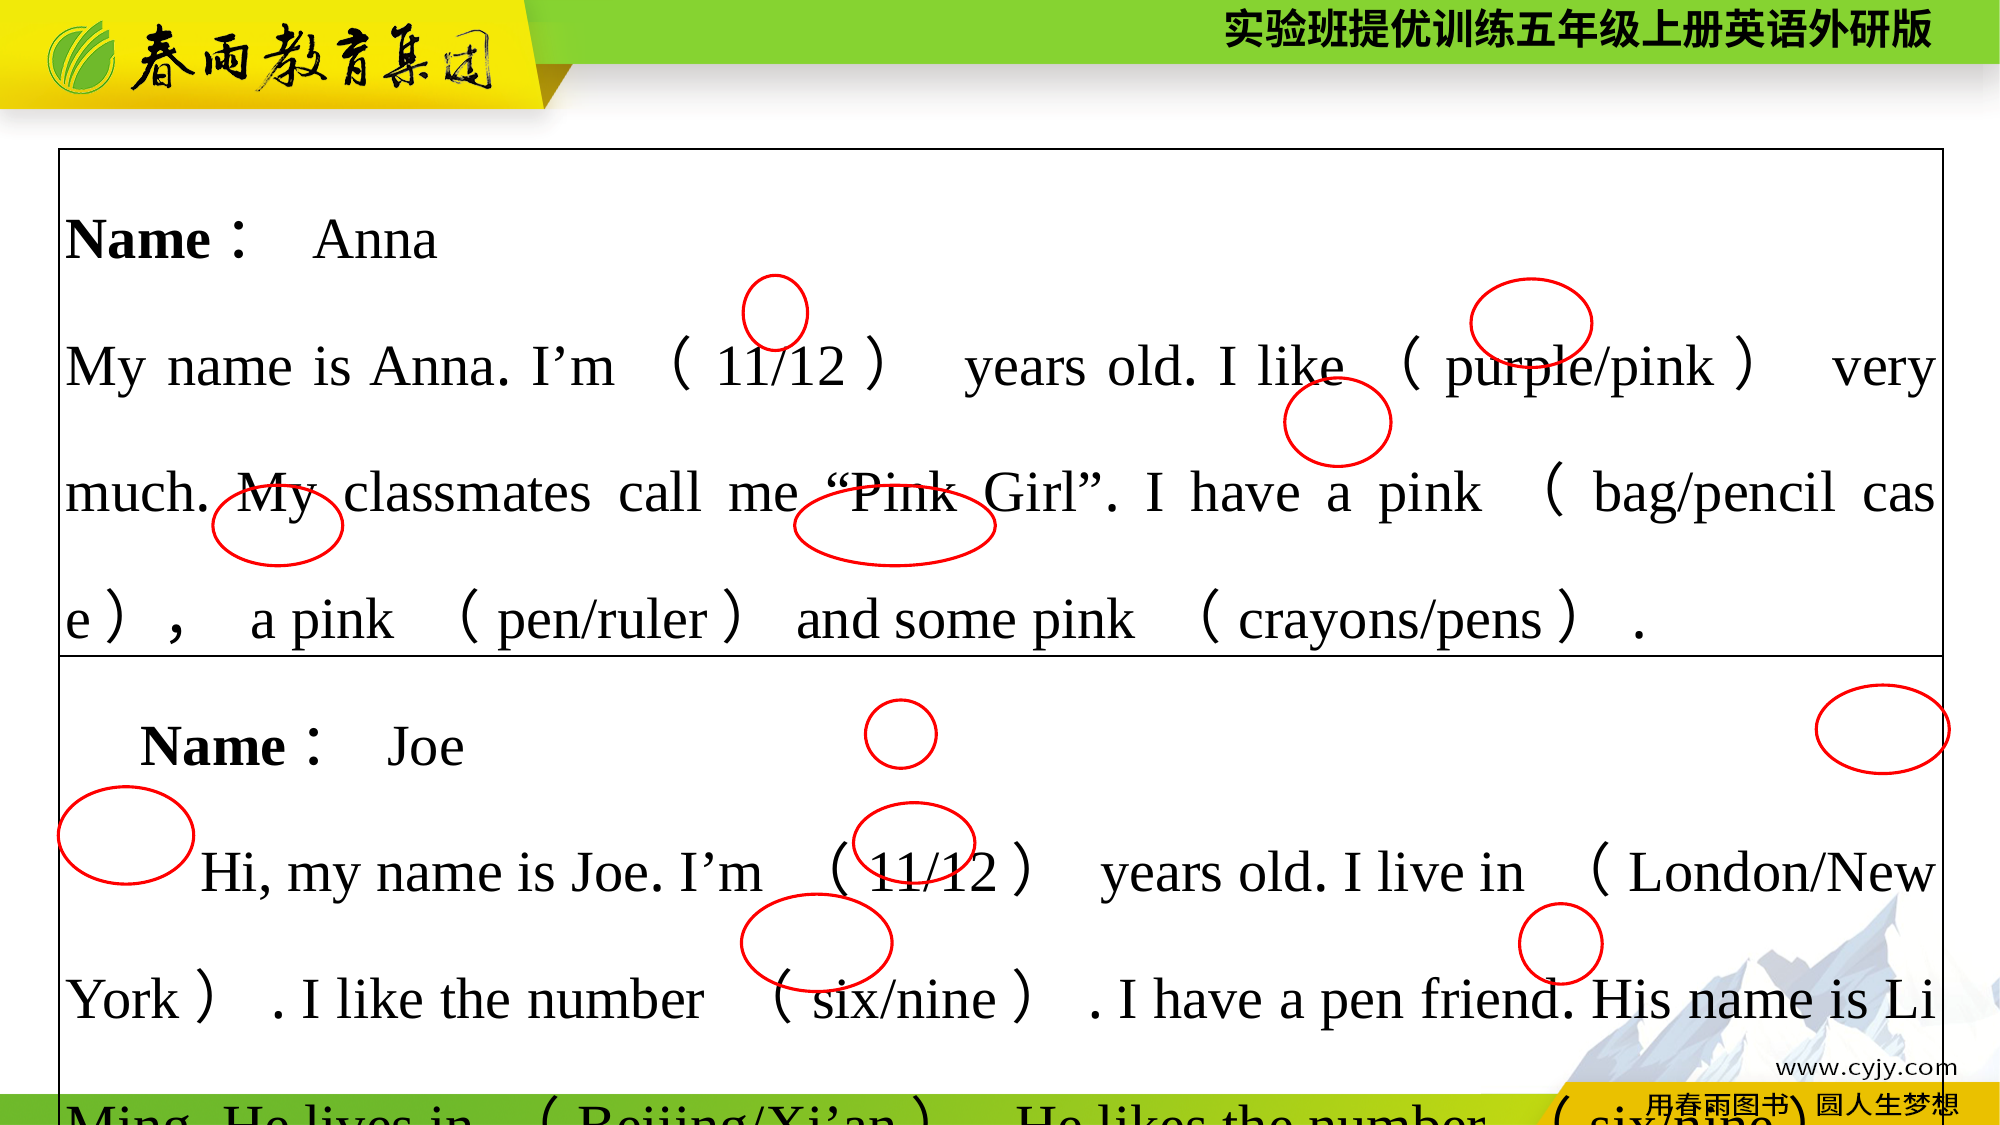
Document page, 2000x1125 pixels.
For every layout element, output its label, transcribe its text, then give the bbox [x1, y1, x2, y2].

text_box [1816, 685, 1950, 774]
text_box [743, 275, 808, 351]
text_box [794, 485, 996, 566]
table_header Name： Anna My name is Anna. I’m（11/12） years old. I like（purple/pink） very much. My classmates call me “Pink Girl”. I have a pink（bag/pencil case）， a pink （pen/ruler）and some pink （crayons/pens）. [60, 150, 1942, 655]
table_cell Name： Joe Hi, my name is Joe. I’m （11/12） years old. I live in （London/New York）. I like the number （six/nine）. I have a pen friend. His name is Li Ming. He lives in （Beijing/Xi’an）. He likes the number （six/nine）. [60, 657, 1942, 1125]
picture [0, 0, 2000, 1125]
text_box [865, 699, 937, 769]
text_box [1470, 278, 1592, 368]
text_box [1519, 903, 1603, 985]
text_box [58, 786, 194, 885]
text_box [1284, 377, 1392, 467]
text_box [741, 894, 893, 992]
text_box [212, 485, 343, 566]
text_box [853, 802, 975, 884]
